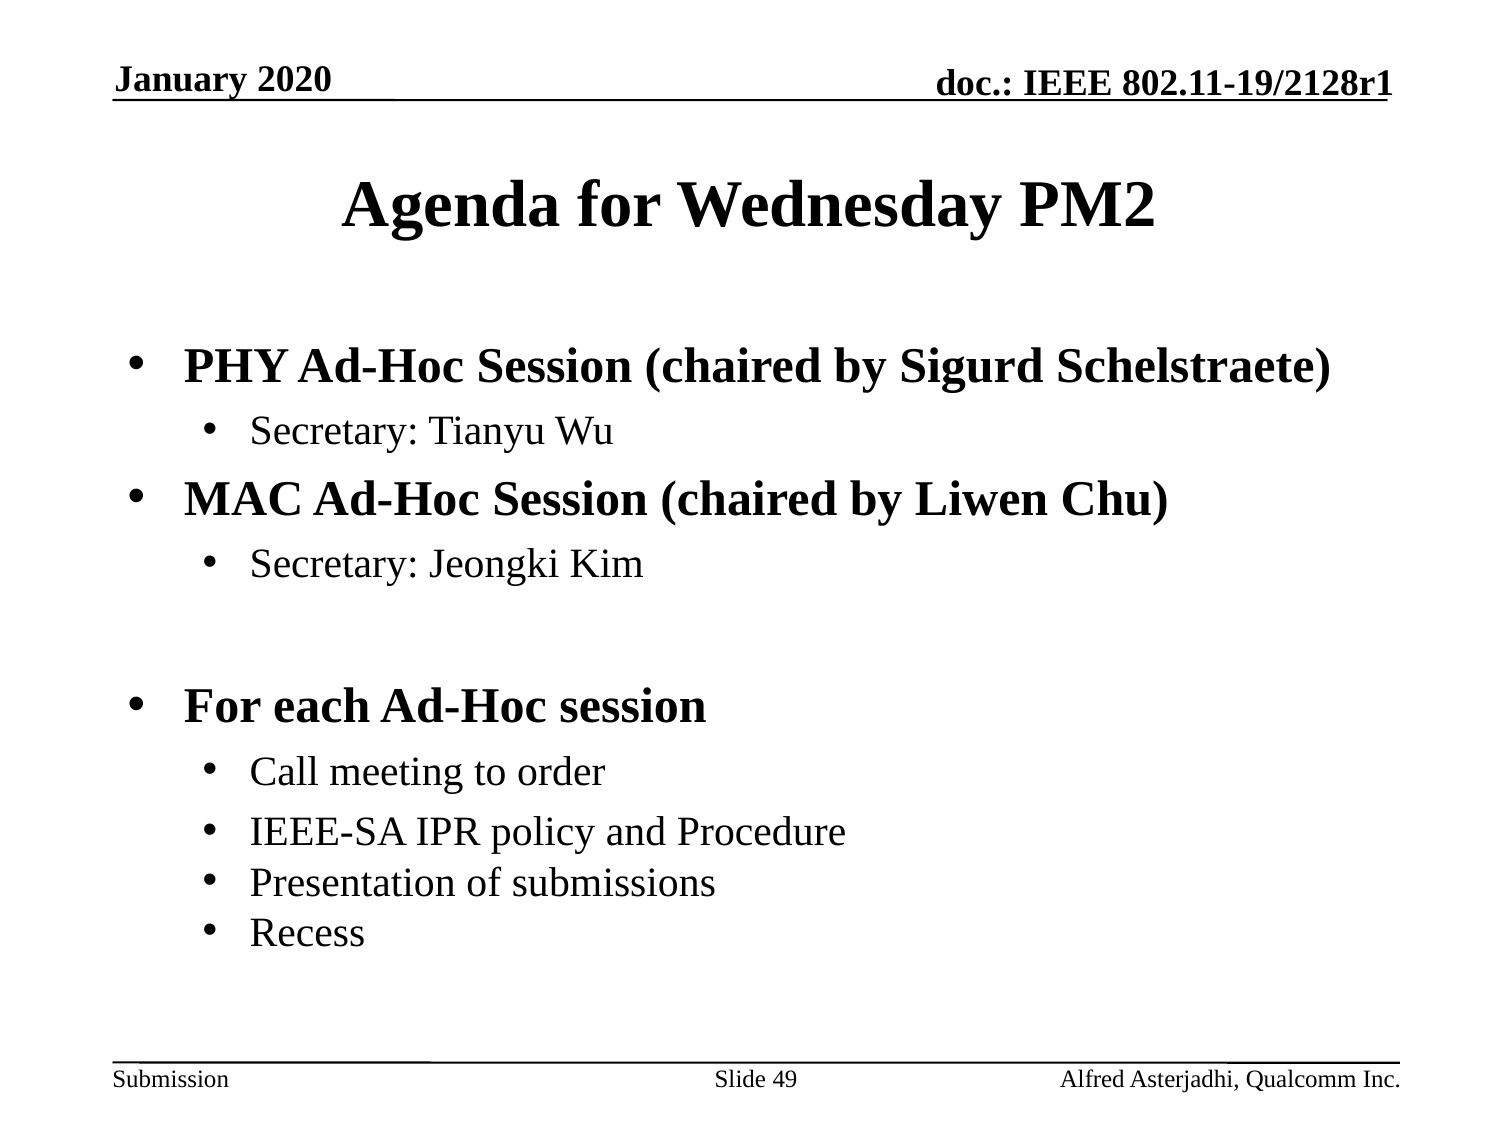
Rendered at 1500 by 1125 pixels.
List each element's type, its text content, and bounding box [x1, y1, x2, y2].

list PHY Ad-Hoc Session (chaired by Sigurd Schelstraete) Secretary: Tianyu Wu MAC Ad-Hoc Session (chaired by Liwen Chu) Secretary: Jeongki Kim For each Ad-Hoc session Call meeting to order IEEE-SA IPR policy and Procedure Presentation of submissions Recess [112, 324, 1388, 1000]
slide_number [114, 54, 493, 100]
footer Alfred Asterjadhi, Qualcomm Inc. [878, 1061, 1402, 1093]
slide_number Slide 49 [712, 1061, 800, 1123]
title Agenda for Wednesday PM2 [112, 112, 1388, 288]
